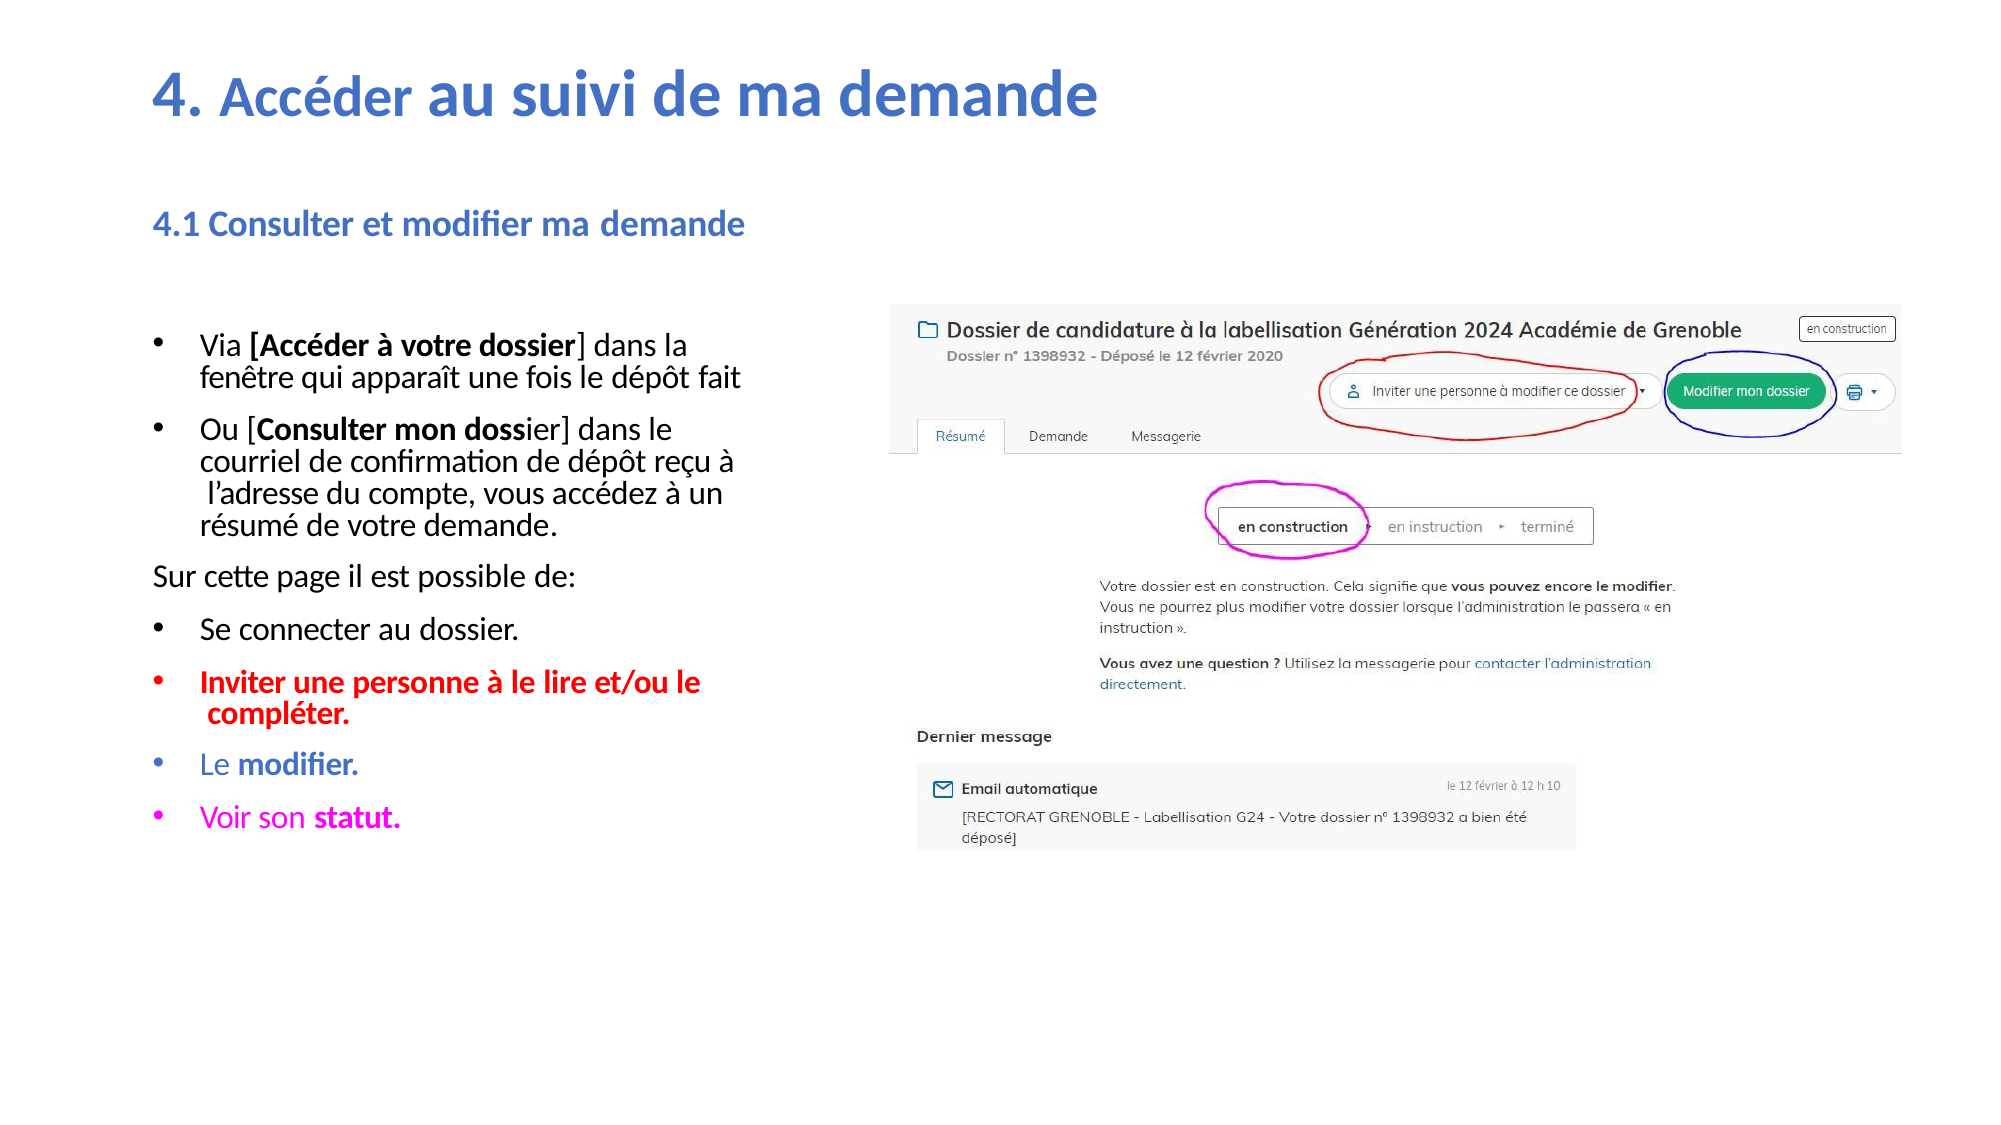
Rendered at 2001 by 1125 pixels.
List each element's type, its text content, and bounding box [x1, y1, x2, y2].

text_box [888, 304, 1902, 850]
title 4. Accéder au suivi de ma demande [150, 47, 1129, 238]
text_box 4.1 Consulter et modifier ma demande Via [Accéder à votre dossier] dans la fenêtre qui apparaît une fois le dépôt fait Ou [Consulter mon dossier] dans le courriel de confirmation de dépôt reçu à l’adresse du compte, vous accédez à un résumé de votre demande. Sur cette page il est possible de: Se connecter au dossier. Inviter une personne à le lire et/ou le compléter. Le modifier. Voir son statut. [150, 196, 886, 835]
